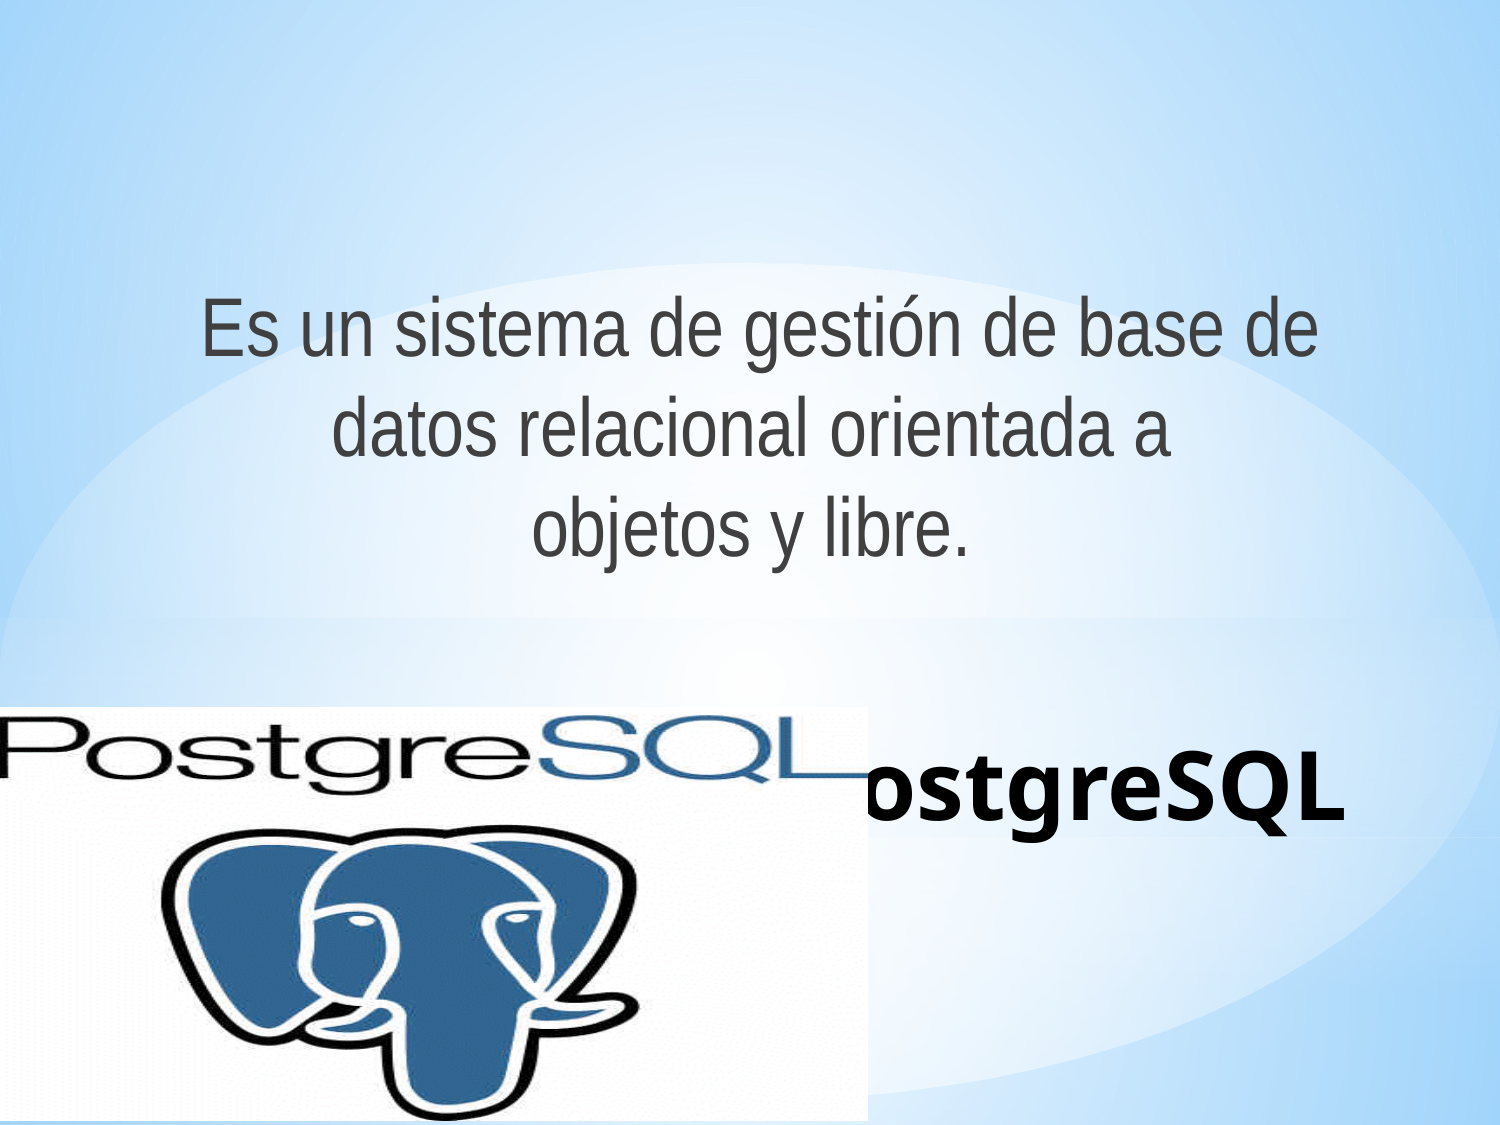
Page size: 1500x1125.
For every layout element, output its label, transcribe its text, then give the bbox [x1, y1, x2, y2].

picture [0, 706, 868, 1121]
list Es un sistema de gestión de base de datos relacional orientada a objetos y libre. [117, 187, 1368, 975]
